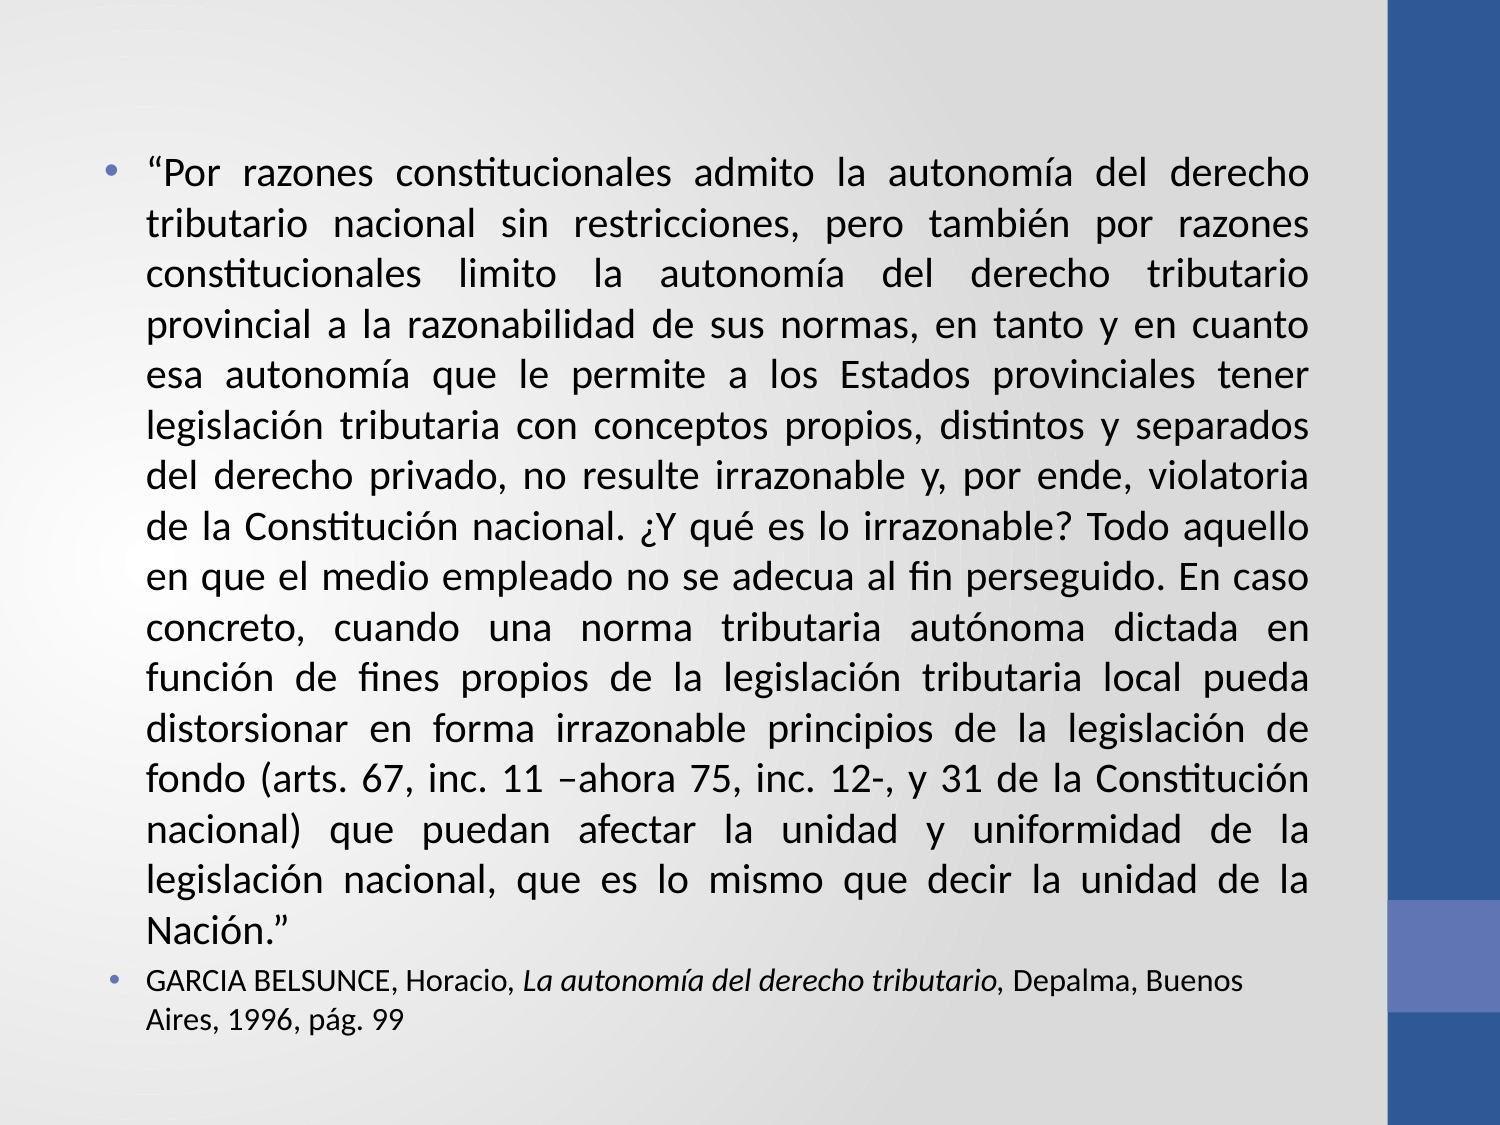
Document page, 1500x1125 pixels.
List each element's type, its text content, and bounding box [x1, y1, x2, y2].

list “Por razones constitucionales admito la autonomía del derecho tributario nacional sin restricciones, pero también por razones constitucionales limito la autonomía del derecho tributario provincial a la razonabilidad de sus normas, en tanto y en cuanto esa autonomía que le permite a los Estados provinciales tener legislación tributaria con conceptos propios, distintos y separados del derecho privado, no resulte irrazonable y, por ende, violatoria de la Constitución nacional. ¿Y qué es lo irrazonable? Todo aquello en que el medio empleado no se adecua al fin perseguido. En caso concreto, cuando una norma tributaria autónoma dictada en función de fines propios de la legislación tributaria local pueda distorsionar en forma irrazonable principios de la legislación de fondo (arts. 67, inc. 11 –ahora 75, inc. 12-, y 31 de la Constitución nacional) que puedan afectar la unidad y uniformidad de la legislación nacional, que es lo mismo que decir la unidad de la Nación.” GARCIA BELSUNCE, Horacio, La autonomía del derecho tributario, Depalma, Buenos Aires, 1996, pág. 99 [75, 137, 1325, 1050]
